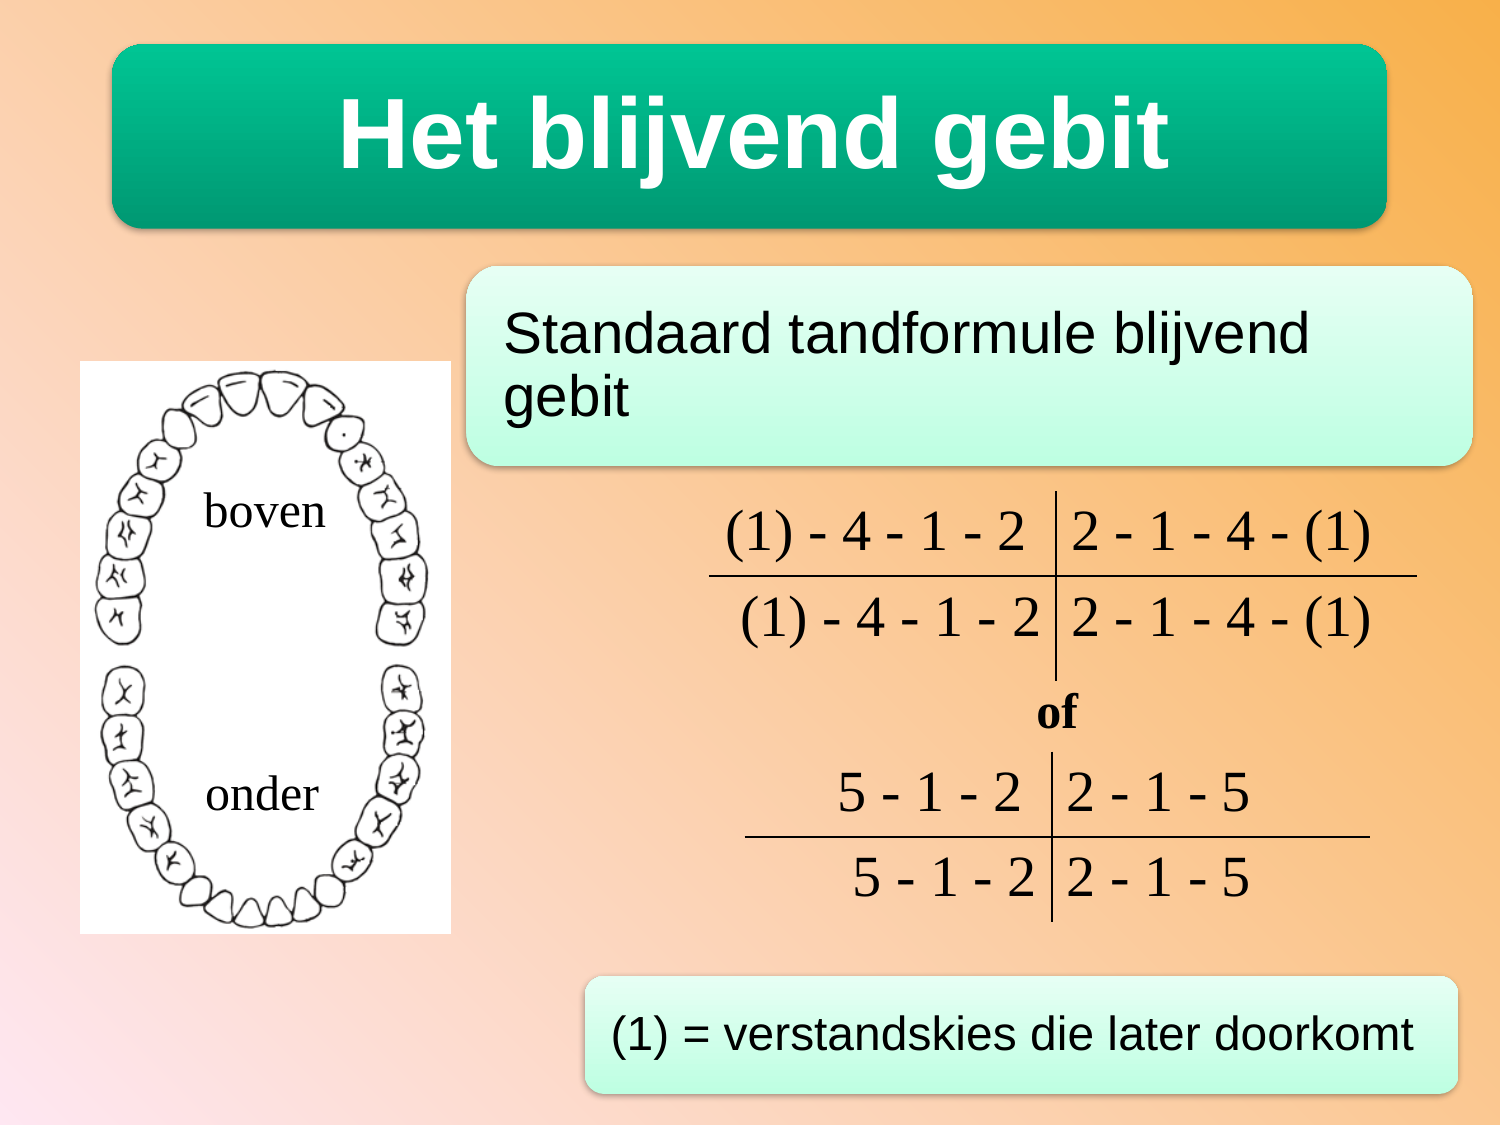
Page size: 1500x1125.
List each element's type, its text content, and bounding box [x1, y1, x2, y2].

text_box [111, 42, 1388, 231]
table_header (1) - 4 - 1 - 2 [709, 491, 1055, 575]
table_cell 2 - 1 - 5 [1053, 838, 1370, 922]
text_box of [1021, 586, 1105, 746]
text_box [466, 265, 1474, 467]
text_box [584, 975, 1459, 1095]
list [80, 361, 452, 934]
table_cell (1) - 4 - 1 - 2 [709, 577, 1055, 681]
table_cell 5 - 1 - 2 [745, 838, 1051, 922]
table_cell 2 - 1 - 4 - (1) [1057, 577, 1417, 681]
table_header 2 - 1 - 5 [1053, 752, 1370, 836]
table_header 5 - 1 - 2 [745, 752, 1051, 836]
table_header 2 - 1 - 4 - (1) [1057, 491, 1417, 575]
